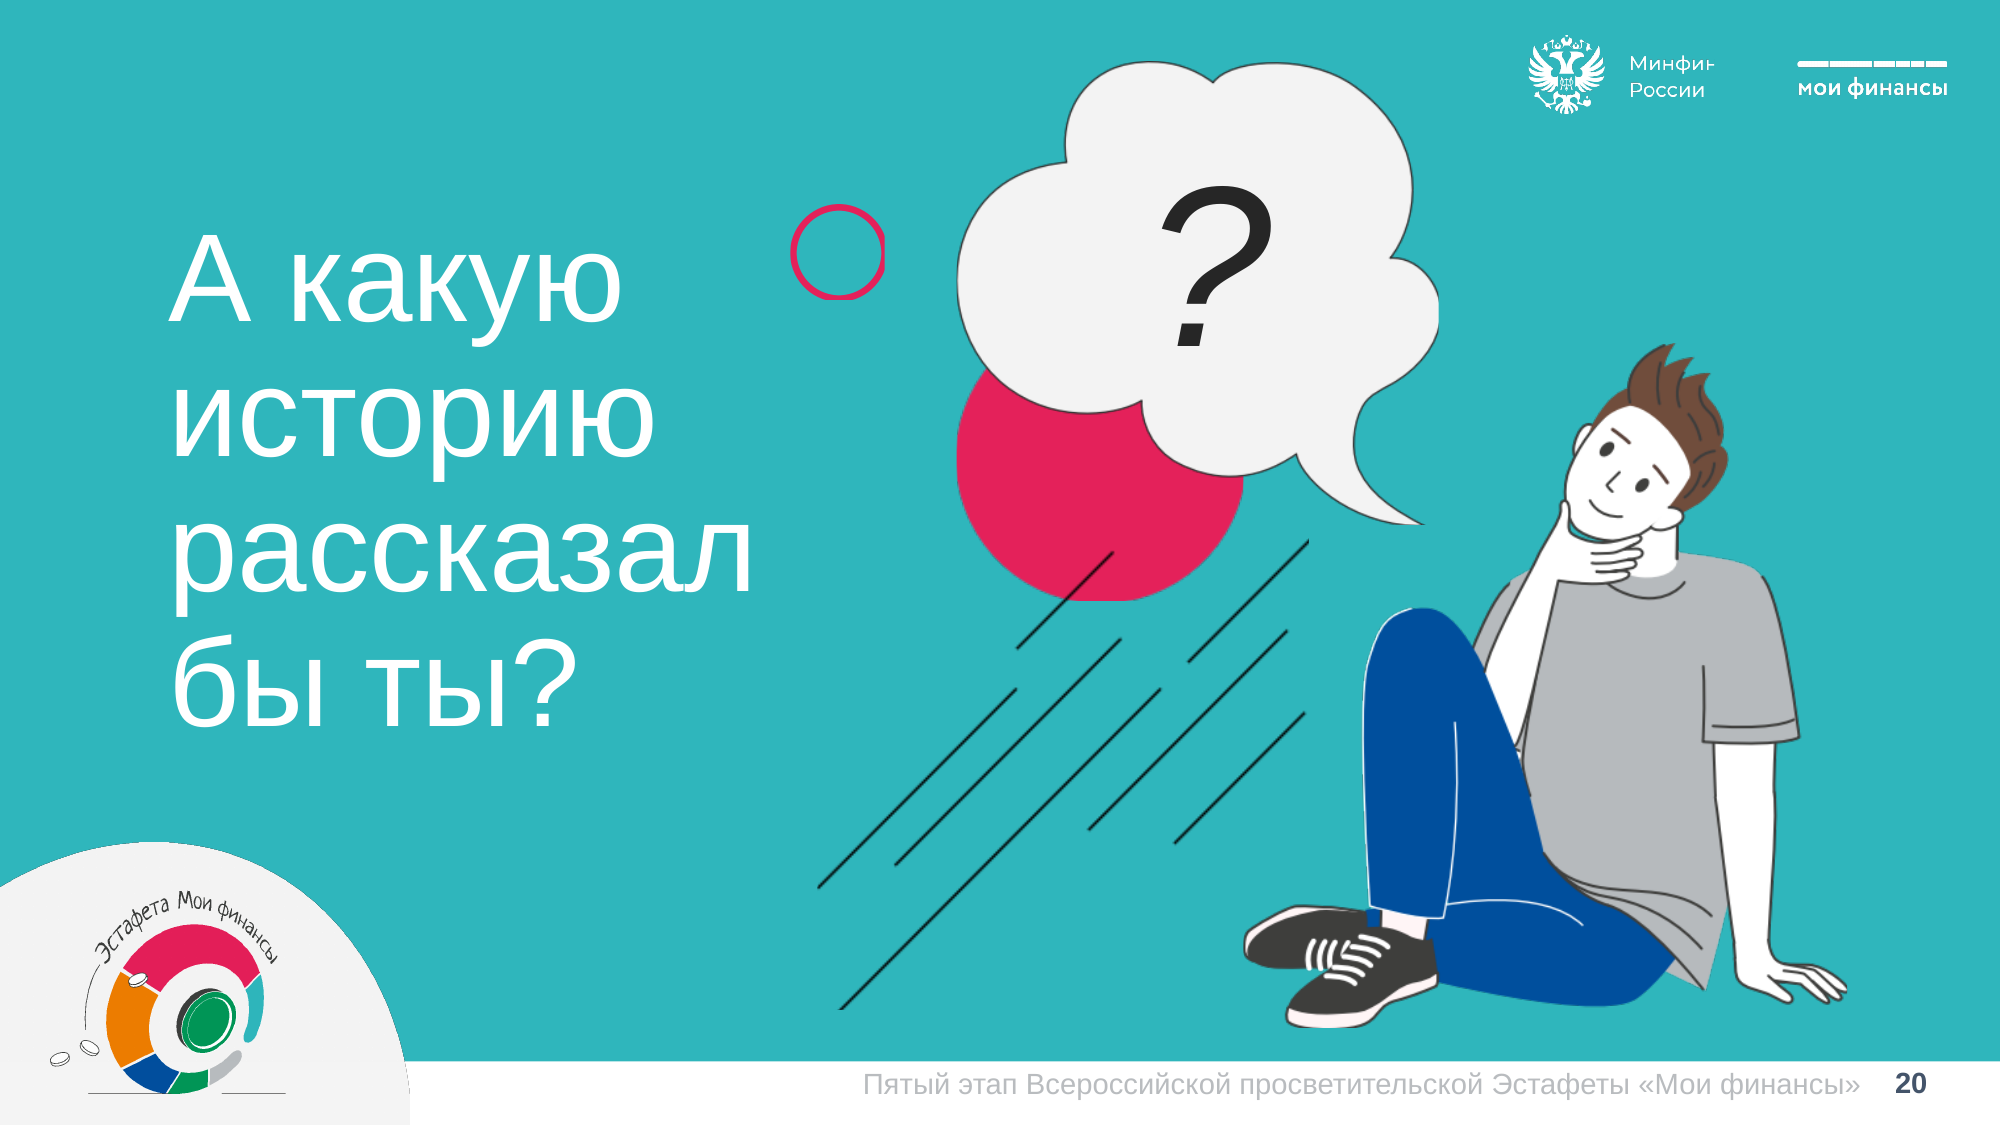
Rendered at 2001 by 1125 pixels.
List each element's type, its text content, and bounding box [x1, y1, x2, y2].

title А какую историю рассказал бы ты? [168, 213, 937, 722]
picture [790, 204, 885, 300]
picture [0, 842, 410, 1125]
slide_number 20 [1862, 1052, 1943, 1113]
picture [816, 61, 1848, 1029]
